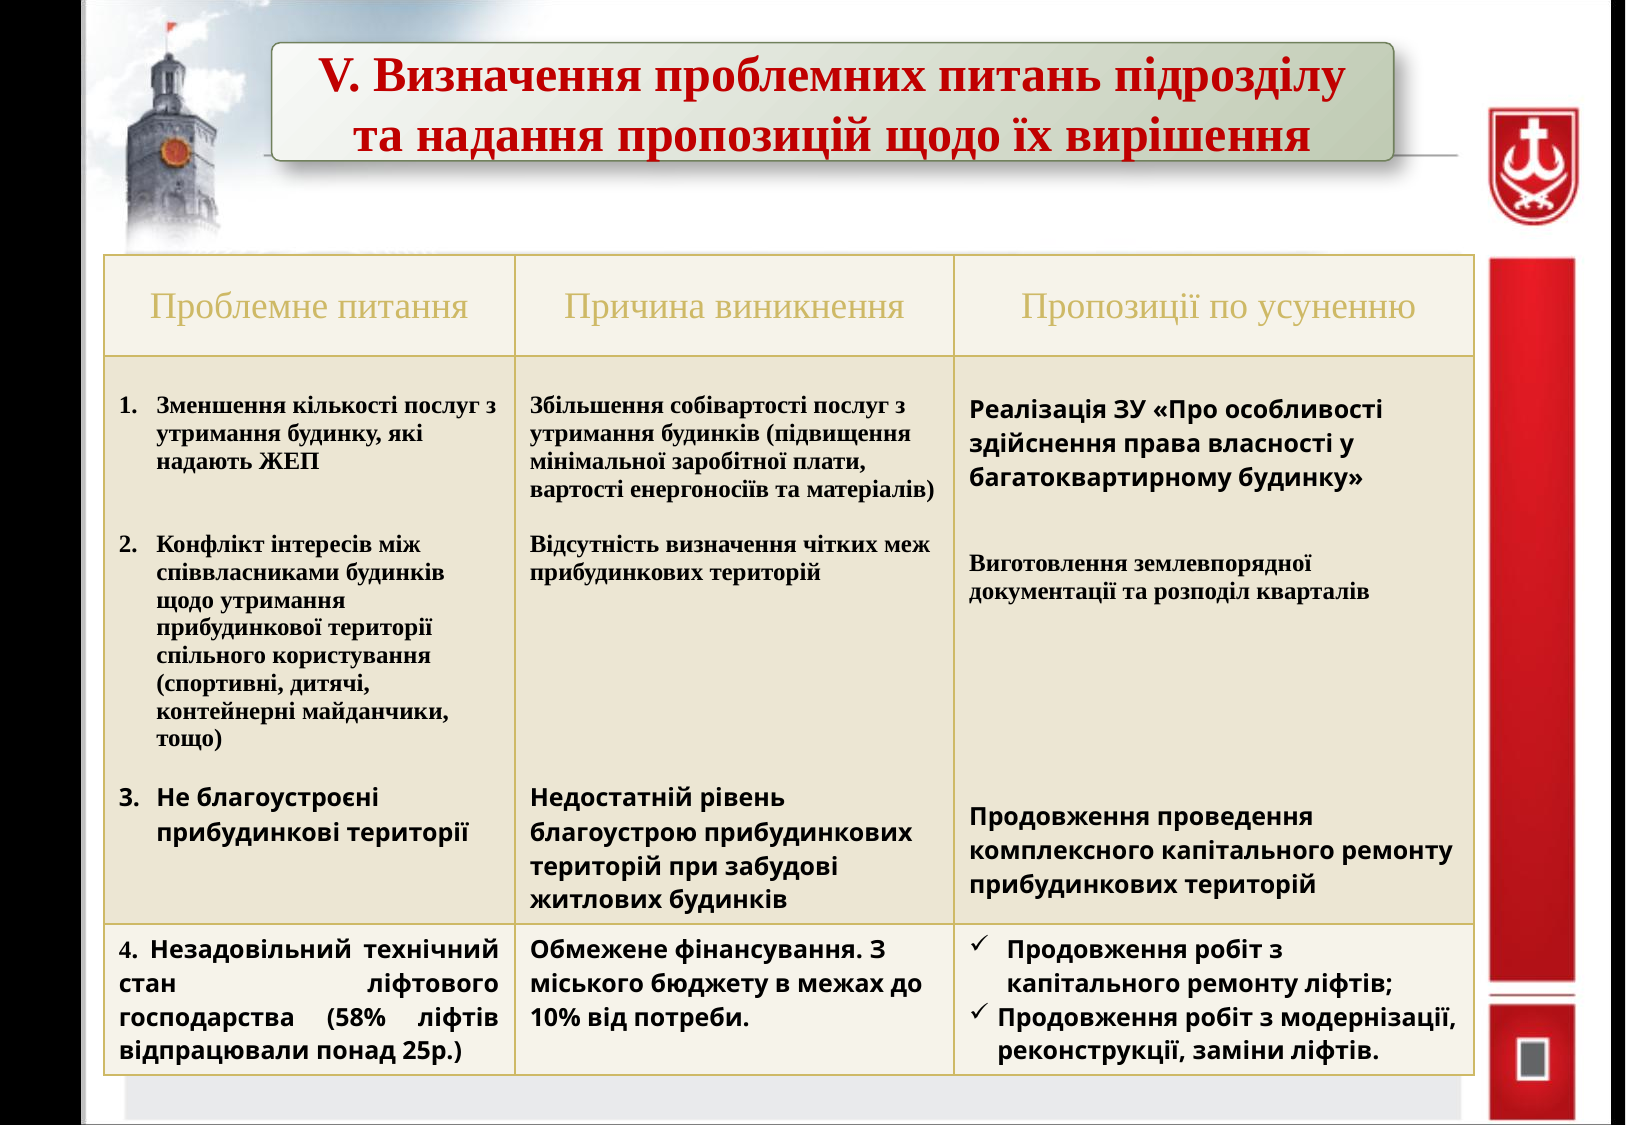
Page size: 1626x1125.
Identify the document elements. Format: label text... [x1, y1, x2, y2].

table_cell Збільшення собівартості послуг з утримання будинків (підвищення мінімальної заробітної плати, вартості енергоносіїв та матеріалів) Відсутність визначення чітких меж прибудинкових територій Недостатній рівень благоустрою прибудинкових територій при забудові житлових будинків [516, 357, 953, 923]
table_header Проблемне питання [105, 256, 514, 355]
table_cell Зменшення кількості послуг з утримання будинку, які надають ЖЕП Конфлікт інтересів між співвласниками будинків щодо утримання прибудинкової території спільного користування (спортивні, дитячі, контейнерні майданчики, тощо) Не благоустроєні прибудинкові території [105, 357, 514, 923]
table_cell 4. Незадовільний технічний стан ліфтового господарства (58% ліфтів відпрацювали понад 25р.) [105, 925, 514, 1074]
table_header Причина виникнення [516, 256, 953, 355]
table_cell Реалізація ЗУ «Про особливості здійснення права власності у багатоквартирному будинку» Виготовлення землевпорядної документації та розподіл кварталів Продовження проведення комплексного капітального ремонту прибудинкових територій [955, 357, 1473, 923]
table_header Пропозиції по усуненню [955, 256, 1473, 355]
picture [0, 0, 1626, 1125]
text_box V. Визначення проблемних питань підрозділу та надання пропозицій щодо їх вирішення [270, 41, 1395, 162]
table_cell Обмежене фінансування. З міського бюджету в межах до 10% від потреби. [516, 925, 953, 1074]
table_cell Продовження робіт з капітального ремонту ліфтів; Продовження робіт з модернізації, реконструкції, заміни ліфтів. [955, 925, 1473, 1074]
